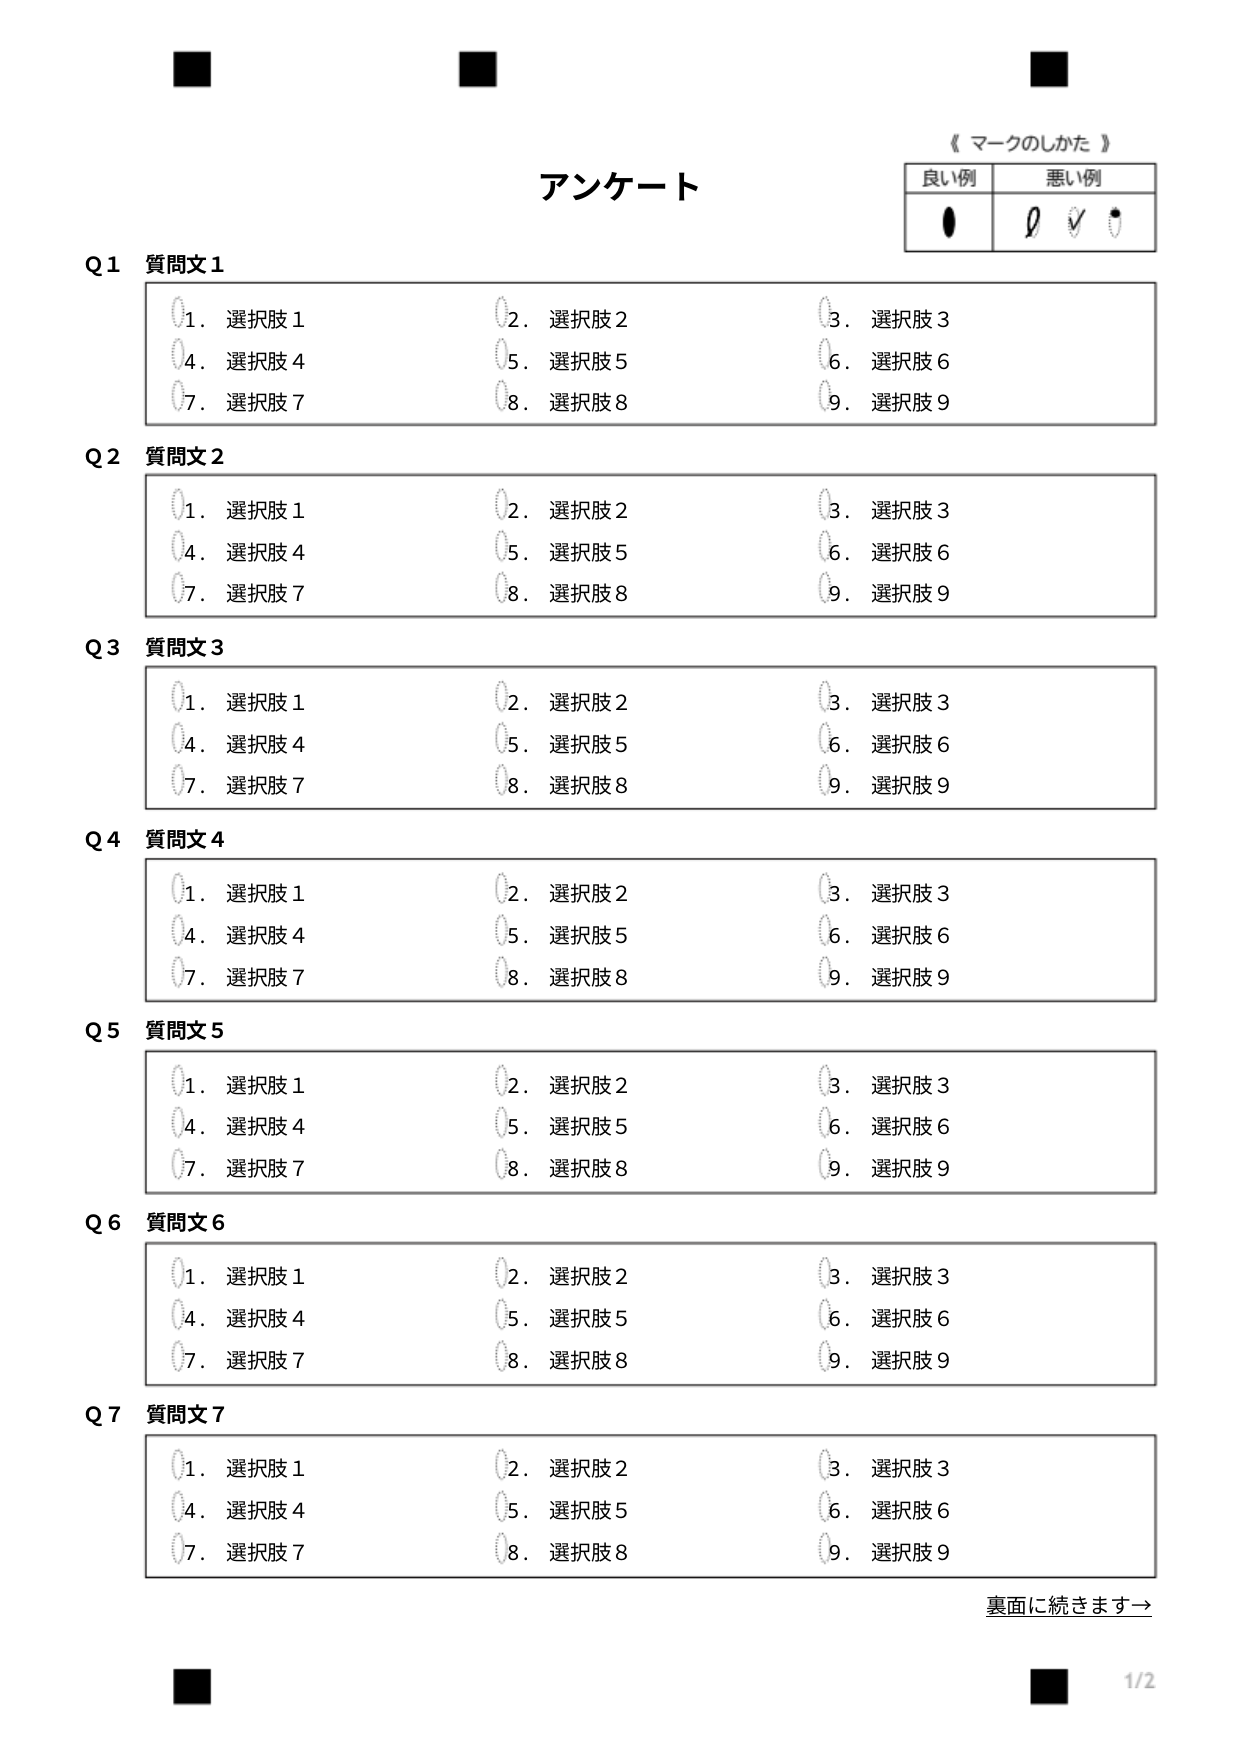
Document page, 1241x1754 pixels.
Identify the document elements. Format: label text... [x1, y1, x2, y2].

text_box Ｑ１ 質問文１ [68, 244, 244, 284]
text_box 1. 選択肢１ 4. 選択肢４ 7. 選択肢７ [169, 1048, 325, 1189]
text_box 裏面に続きます→ [970, 1585, 1167, 1626]
text_box 3. 選択肢３ 6. 選択肢６ 9. 選択肢９ [813, 665, 969, 806]
text_box 2. 選択肢２ 5. 選択肢５ 8. 選択肢８ [492, 1431, 648, 1572]
text_box 1. 選択肢１ 4. 選択肢４ 7. 選択肢７ [169, 856, 325, 997]
text_box 3. 選択肢３ 6. 選択肢６ 9. 選択肢９ [813, 856, 969, 997]
text_box Ｑ３ 質問文３ [68, 627, 244, 668]
text_box 2. 選択肢２ 5. 選択肢５ 8. 選択肢８ [492, 473, 648, 614]
text_box アンケート [0, 158, 1241, 214]
text_box 2. 選択肢２ 5. 選択肢５ 8. 選択肢８ [492, 1240, 648, 1380]
text_box Ｑ６ 質問文６ [69, 1202, 245, 1243]
text_box 2. 選択肢２ 5. 選択肢５ 8. 選択肢８ [492, 282, 648, 423]
text_box 2. 選択肢２ 5. 選択肢５ 8. 選択肢８ [492, 665, 648, 806]
text_box 1. 選択肢１ 4. 選択肢４ 7. 選択肢７ [169, 473, 325, 614]
text_box 1. 選択肢１ 4. 選択肢４ 7. 選択肢７ [169, 1240, 325, 1380]
text_box Ｑ７ 質問文７ [69, 1394, 245, 1434]
text_box 2. 選択肢２ 5. 選択肢５ 8. 選択肢８ [492, 856, 648, 997]
text_box 3. 選択肢３ 6. 選択肢６ 9. 選択肢９ [813, 1048, 969, 1189]
text_box 2. 選択肢２ 5. 選択肢５ 8. 選択肢８ [492, 1048, 648, 1189]
text_box 1. 選択肢１ 4. 選択肢４ 7. 選択肢７ [169, 282, 325, 423]
text_box 3. 選択肢３ 6. 選択肢６ 9. 選択肢９ [813, 1240, 969, 1380]
text_box Ｑ２ 質問文２ [68, 436, 244, 476]
text_box 1. 選択肢１ 4. 選択肢４ 7. 選択肢７ [169, 1431, 325, 1572]
text_box Ｑ４ 質問文４ [68, 819, 244, 860]
text_box Ｑ５ 質問文５ [68, 1010, 244, 1051]
text_box 1. 選択肢１ 4. 選択肢４ 7. 選択肢７ [169, 665, 325, 806]
text_box 3. 選択肢３ 6. 選択肢６ 9. 選択肢９ [813, 1431, 969, 1572]
text_box 3. 選択肢３ 6. 選択肢６ 9. 選択肢９ [813, 282, 969, 423]
text_box 3. 選択肢３ 6. 選択肢６ 9. 選択肢９ [813, 473, 969, 614]
